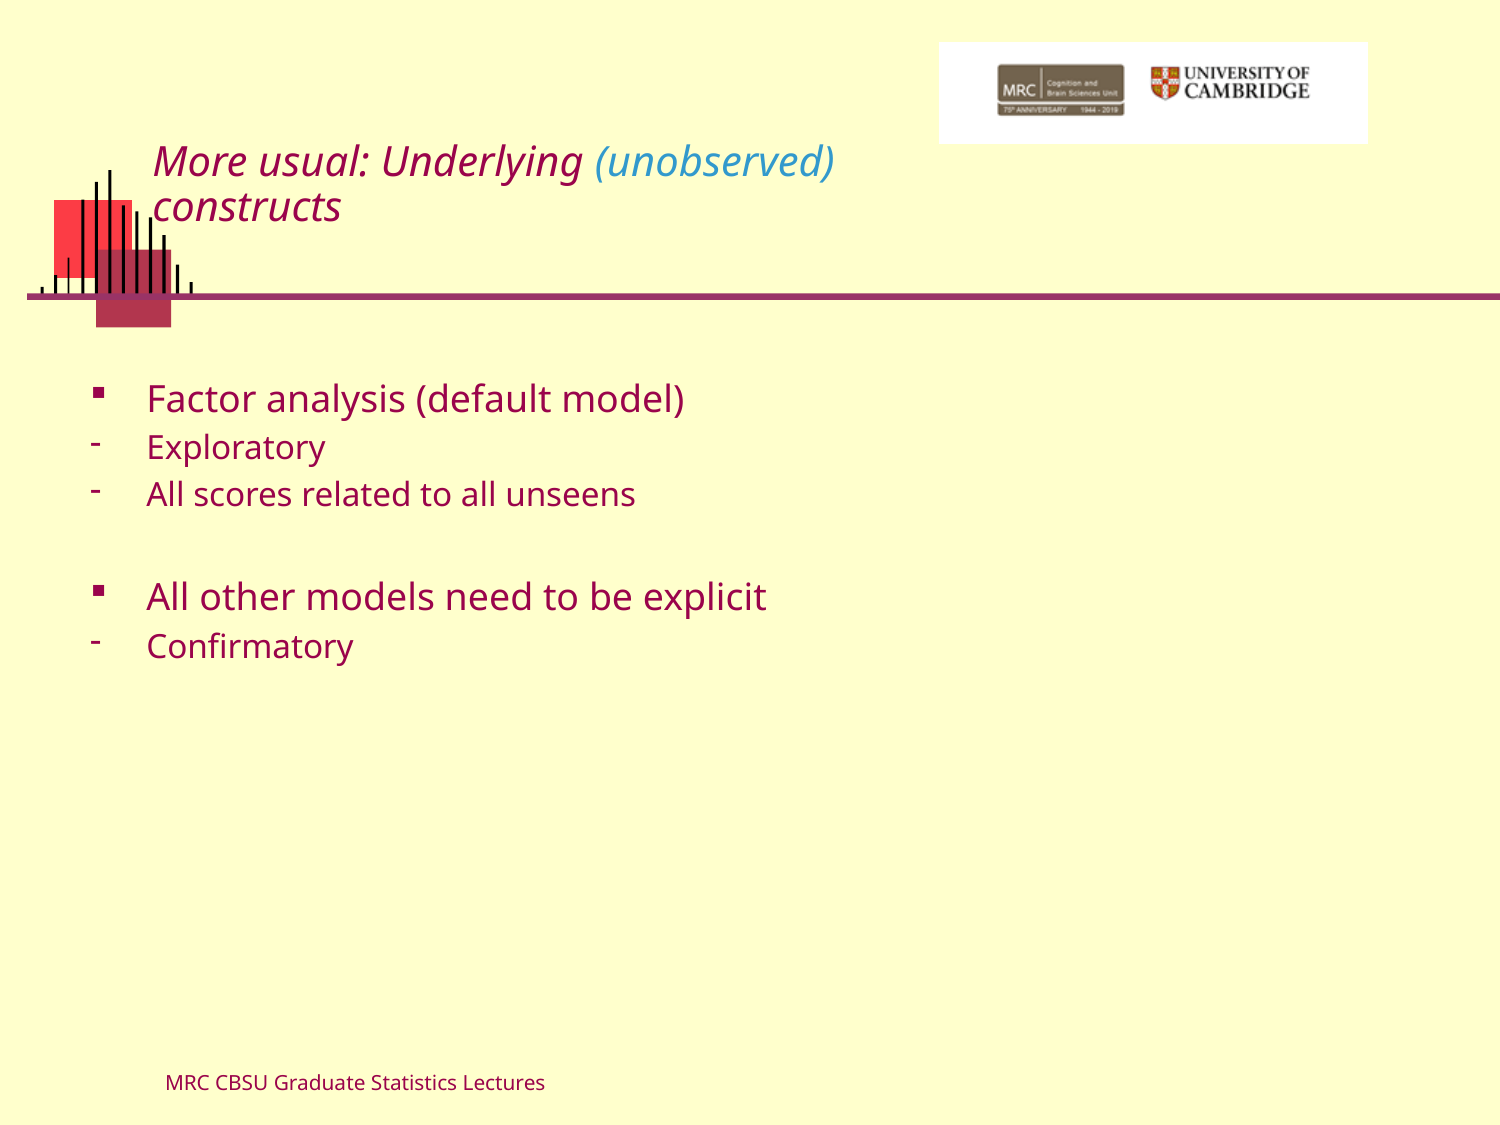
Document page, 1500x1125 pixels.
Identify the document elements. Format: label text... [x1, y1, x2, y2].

list Factor analysis (default model) Exploratory All scores related to all unseens All other models need to be explicit Confirmatory [75, 262, 1425, 1038]
title More usual: Underlying (unobserved) constructs [137, 137, 988, 233]
footer MRC CBSU Graduate Statistics Lectures [149, 1062, 988, 1101]
picture [939, 42, 1368, 144]
